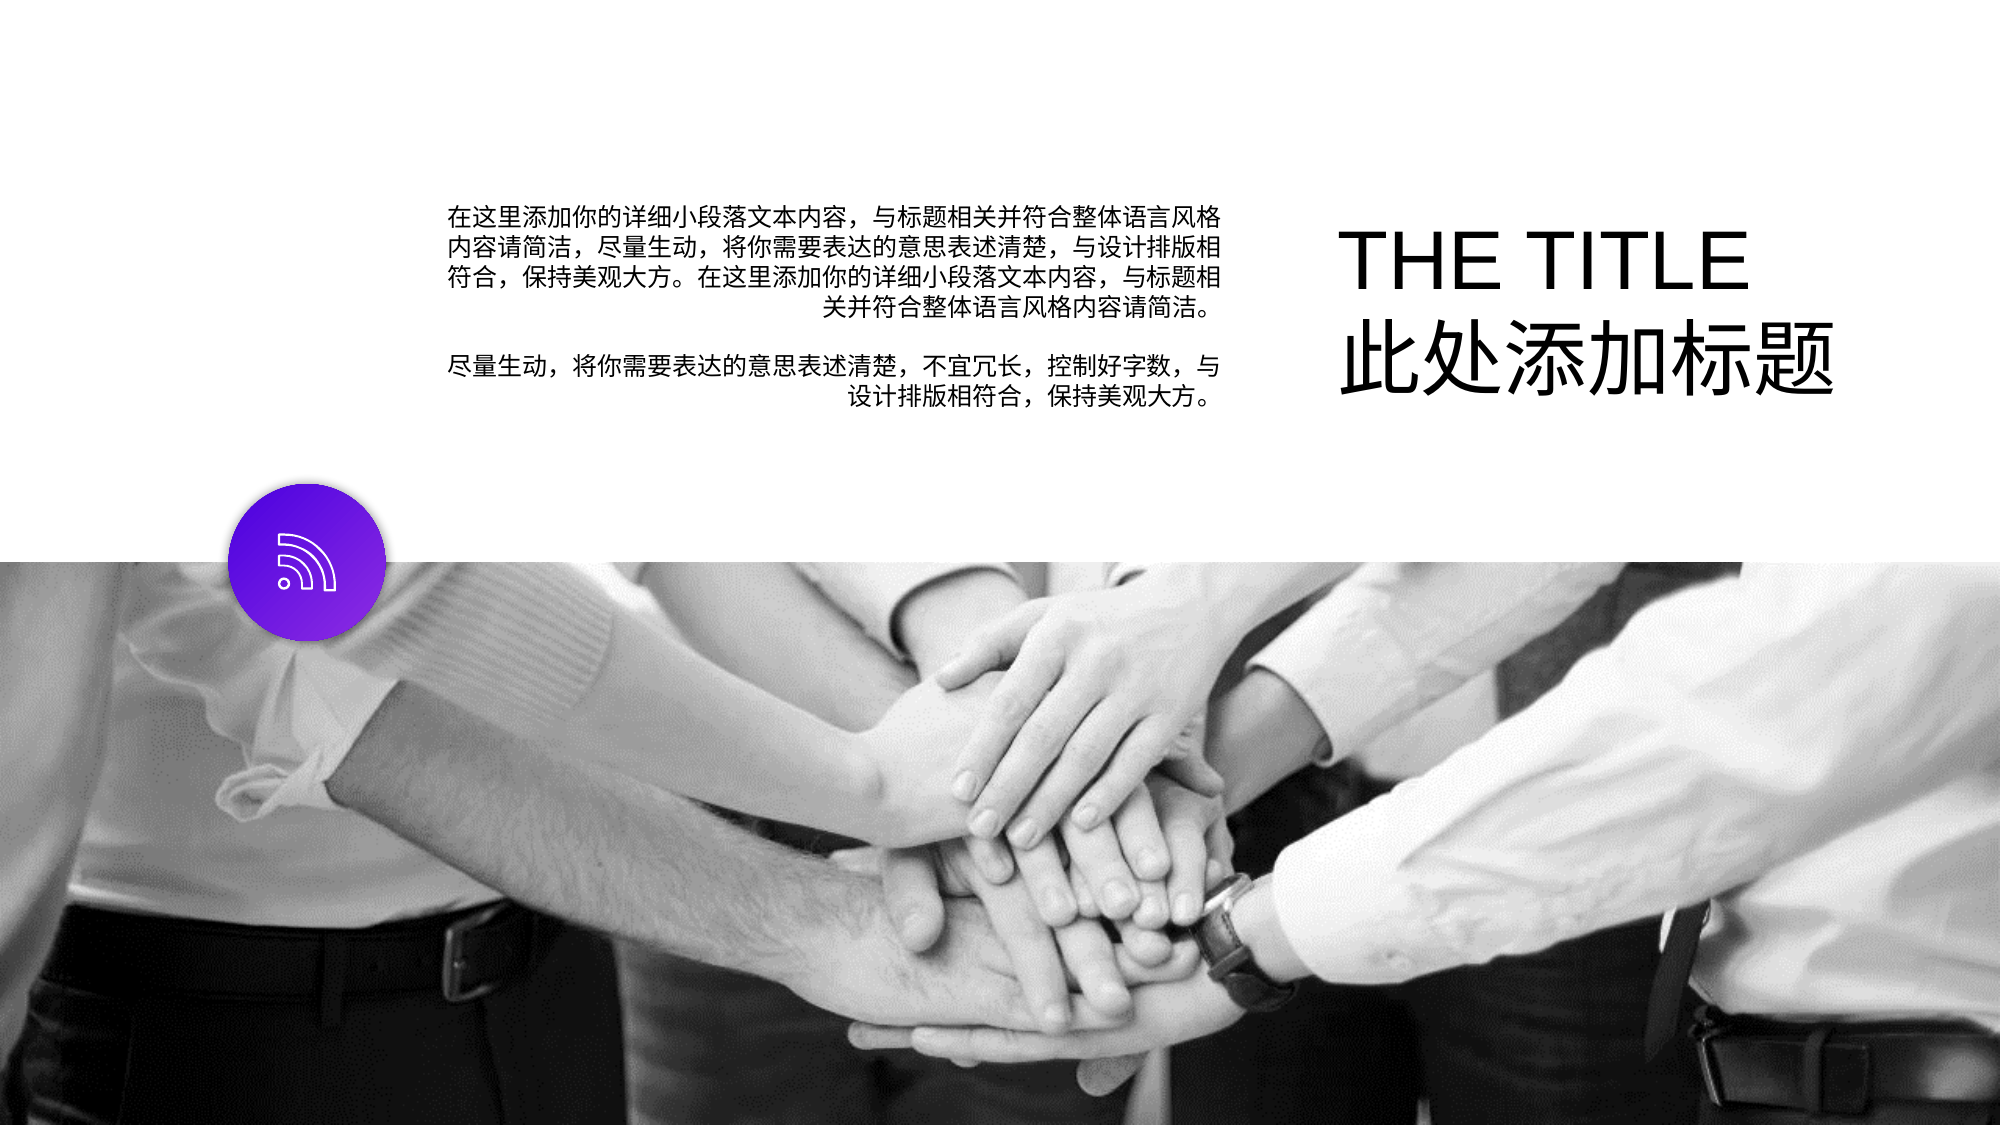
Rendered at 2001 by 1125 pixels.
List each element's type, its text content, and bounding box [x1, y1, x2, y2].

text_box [228, 483, 386, 641]
picture [0, 562, 2000, 1125]
text_box THE TITLE 此处添加标题 [1322, 198, 1864, 414]
text_box 在这里添加你的详细小段落文本内容，与标题相关并符合整体语言风格内容请简洁，尽量生动，将你需要表达的意思表述清楚，与设计排版相符合，保持美观大方。在这里添加你的详细小段落文本内容，与标题相关并符合整体语言风格内容请简洁。 尽量生动，将你需要表达的意思表述清楚，不宜冗长，控制好字数，与设计排版相符合，保持美观大方。 [410, 193, 1238, 419]
